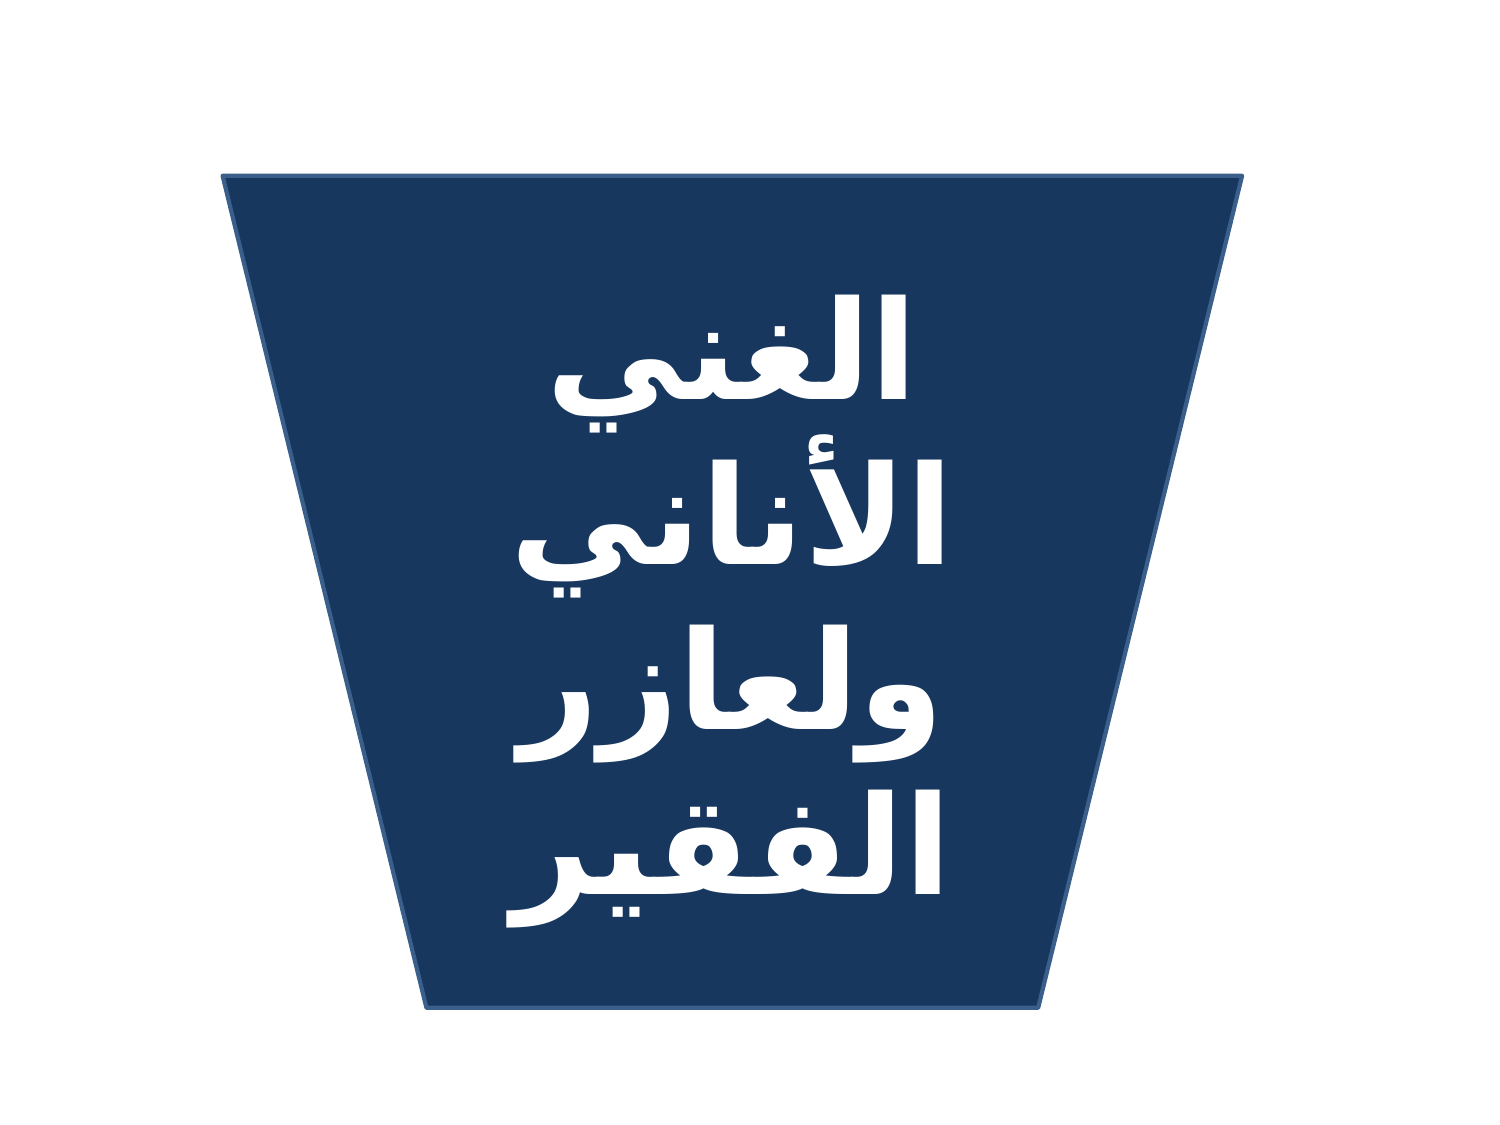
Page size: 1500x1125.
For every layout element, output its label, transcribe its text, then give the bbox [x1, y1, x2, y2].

text_box الغني الأناني ولعازر الفقير [220, 173, 1245, 1010]
